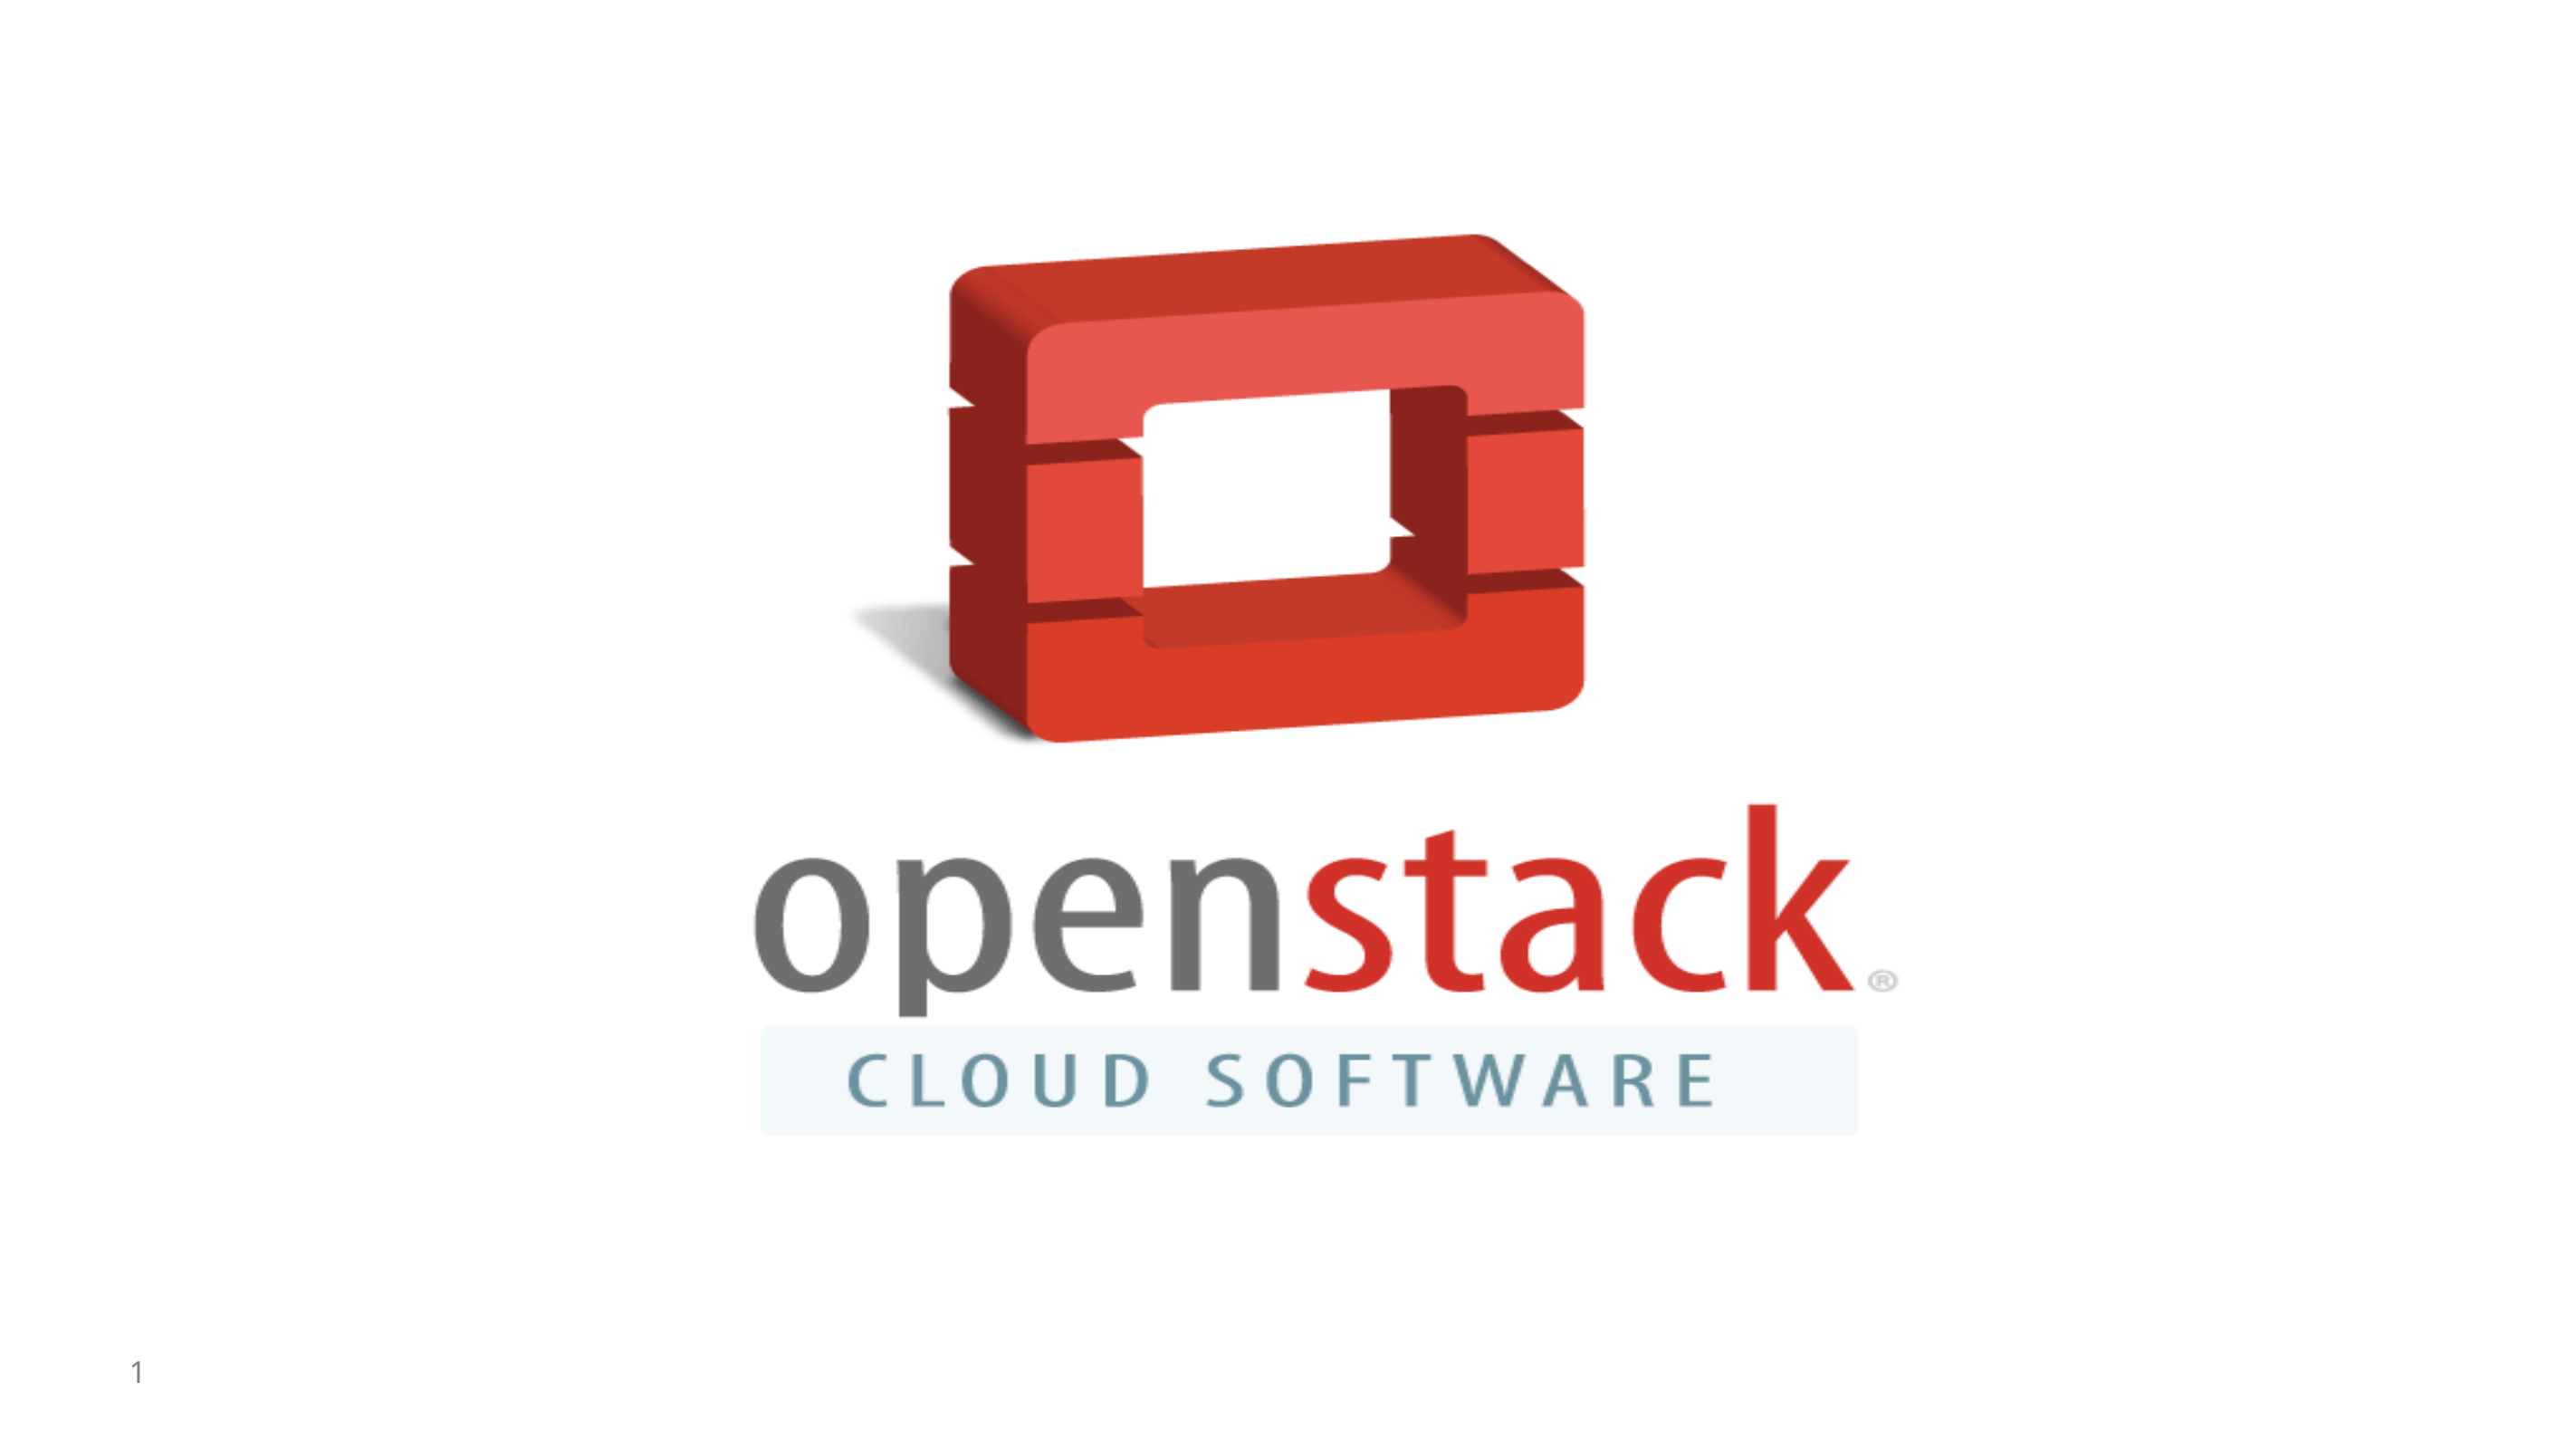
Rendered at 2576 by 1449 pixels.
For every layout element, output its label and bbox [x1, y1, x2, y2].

picture [729, 226, 1914, 1149]
